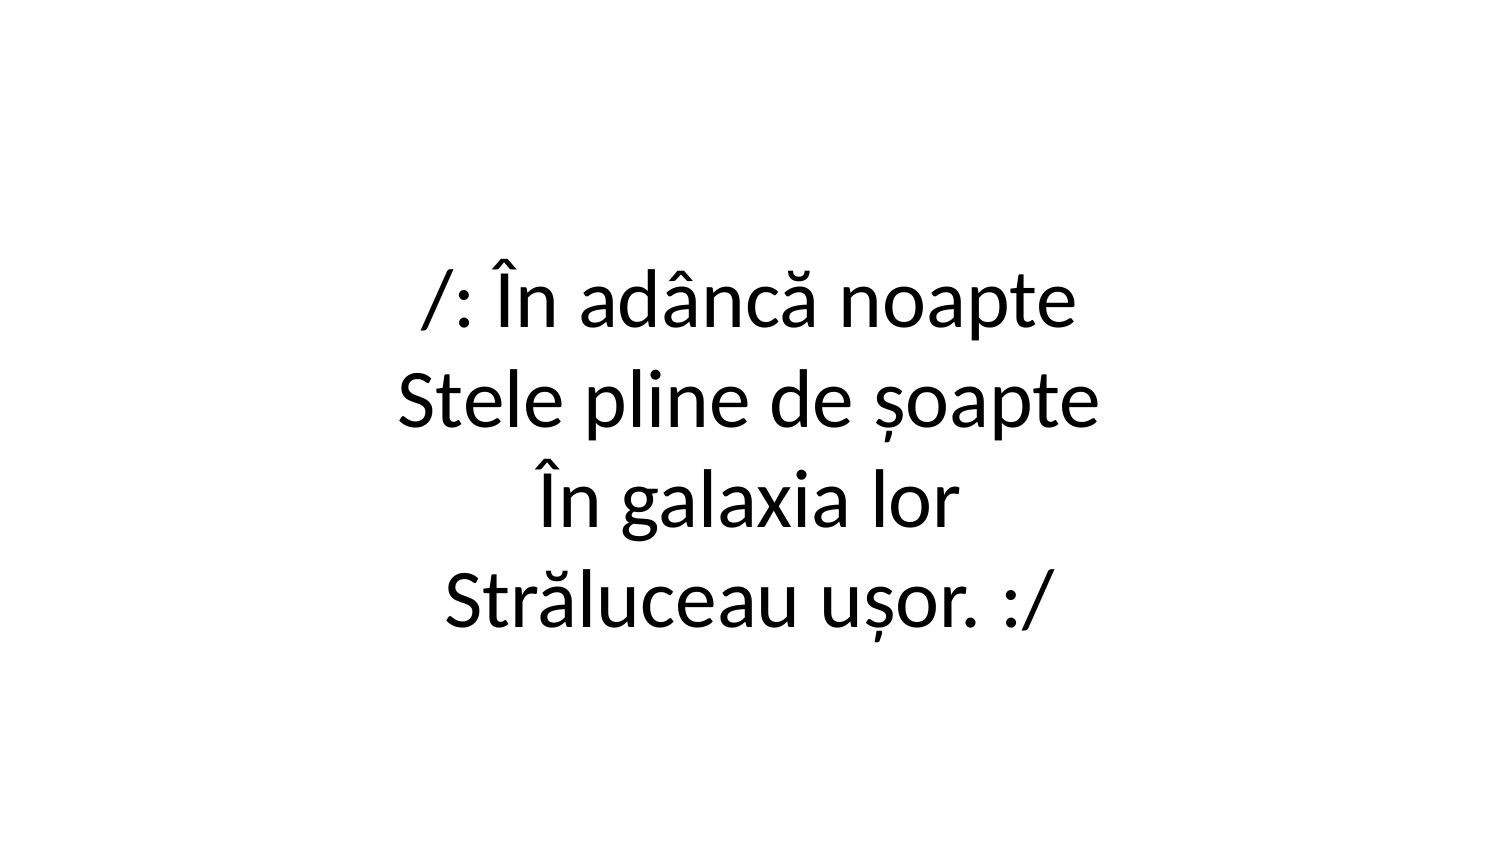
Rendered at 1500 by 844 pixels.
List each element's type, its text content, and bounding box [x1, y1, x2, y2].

text_box /: În adâncă noapte Stele pline de șoapte În galaxia lor Străluceau ușor. :/ [383, 192, 1117, 652]
